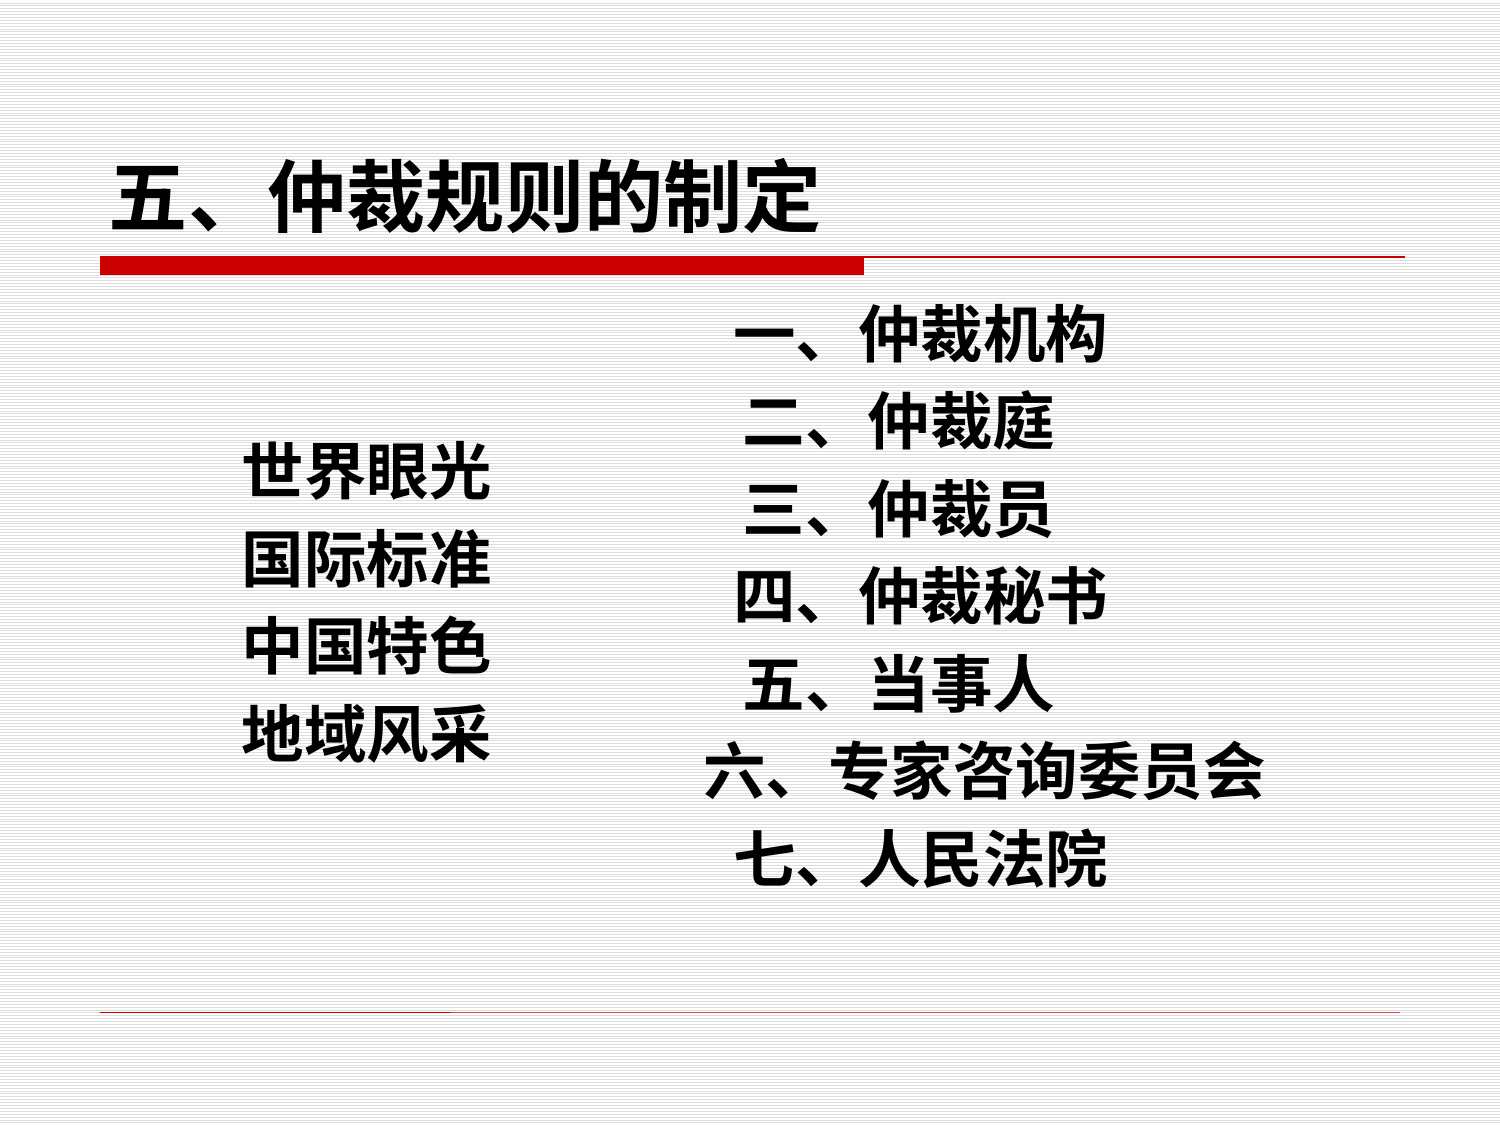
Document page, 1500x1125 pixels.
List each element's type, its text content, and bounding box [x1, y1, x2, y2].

title 五、仲裁规则的制定 [93, 49, 1407, 250]
list 一、仲裁机构 二、仲裁庭 三、仲裁员 四、仲裁秘书 五、当事人 六、专家咨询委员会 七、人民法院 [92, 287, 1406, 988]
text_box 世界眼光 国际标准 中国特色 地域风采 [0, 425, 1023, 1125]
